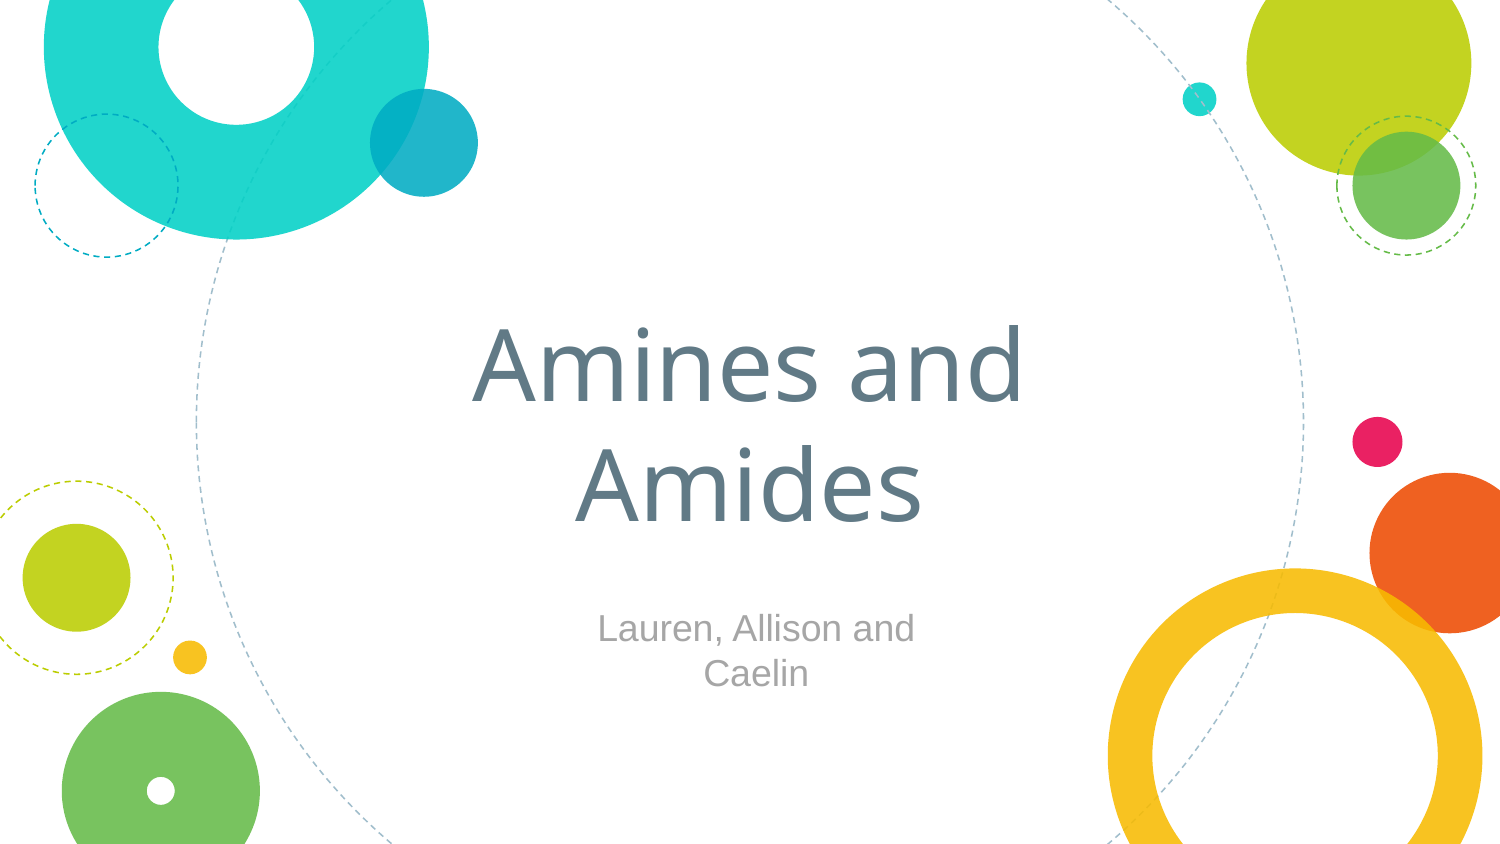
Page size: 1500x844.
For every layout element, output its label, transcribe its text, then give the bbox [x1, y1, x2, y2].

title Amines and Amides [369, 326, 1130, 517]
text_box Lauren, Allison and Caelin [524, 596, 988, 702]
